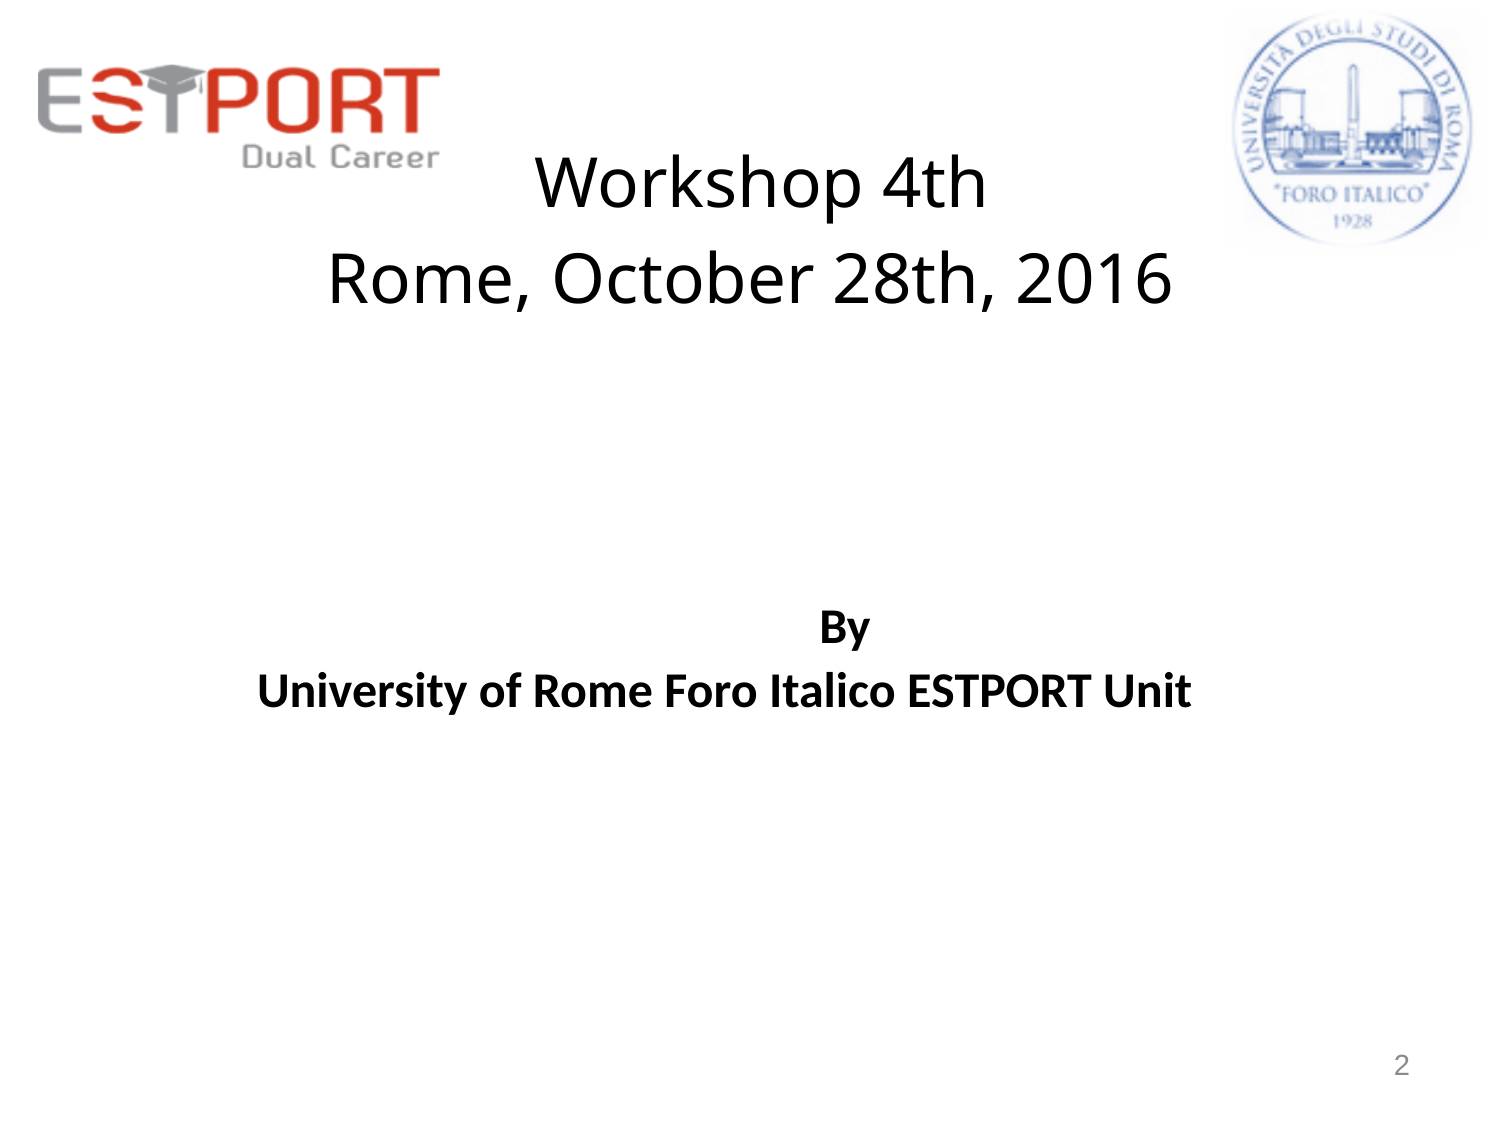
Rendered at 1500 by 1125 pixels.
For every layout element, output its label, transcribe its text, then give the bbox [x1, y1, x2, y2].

title Workshop 4th Rome, October 28th, 2016 [100, 66, 1425, 332]
subtitle By University of Rome Foro Italico ESTPORT Unit [242, 597, 1448, 740]
picture [37, 19, 445, 200]
picture [1222, 8, 1487, 251]
slide_number 2 [1074, 1024, 1425, 1103]
